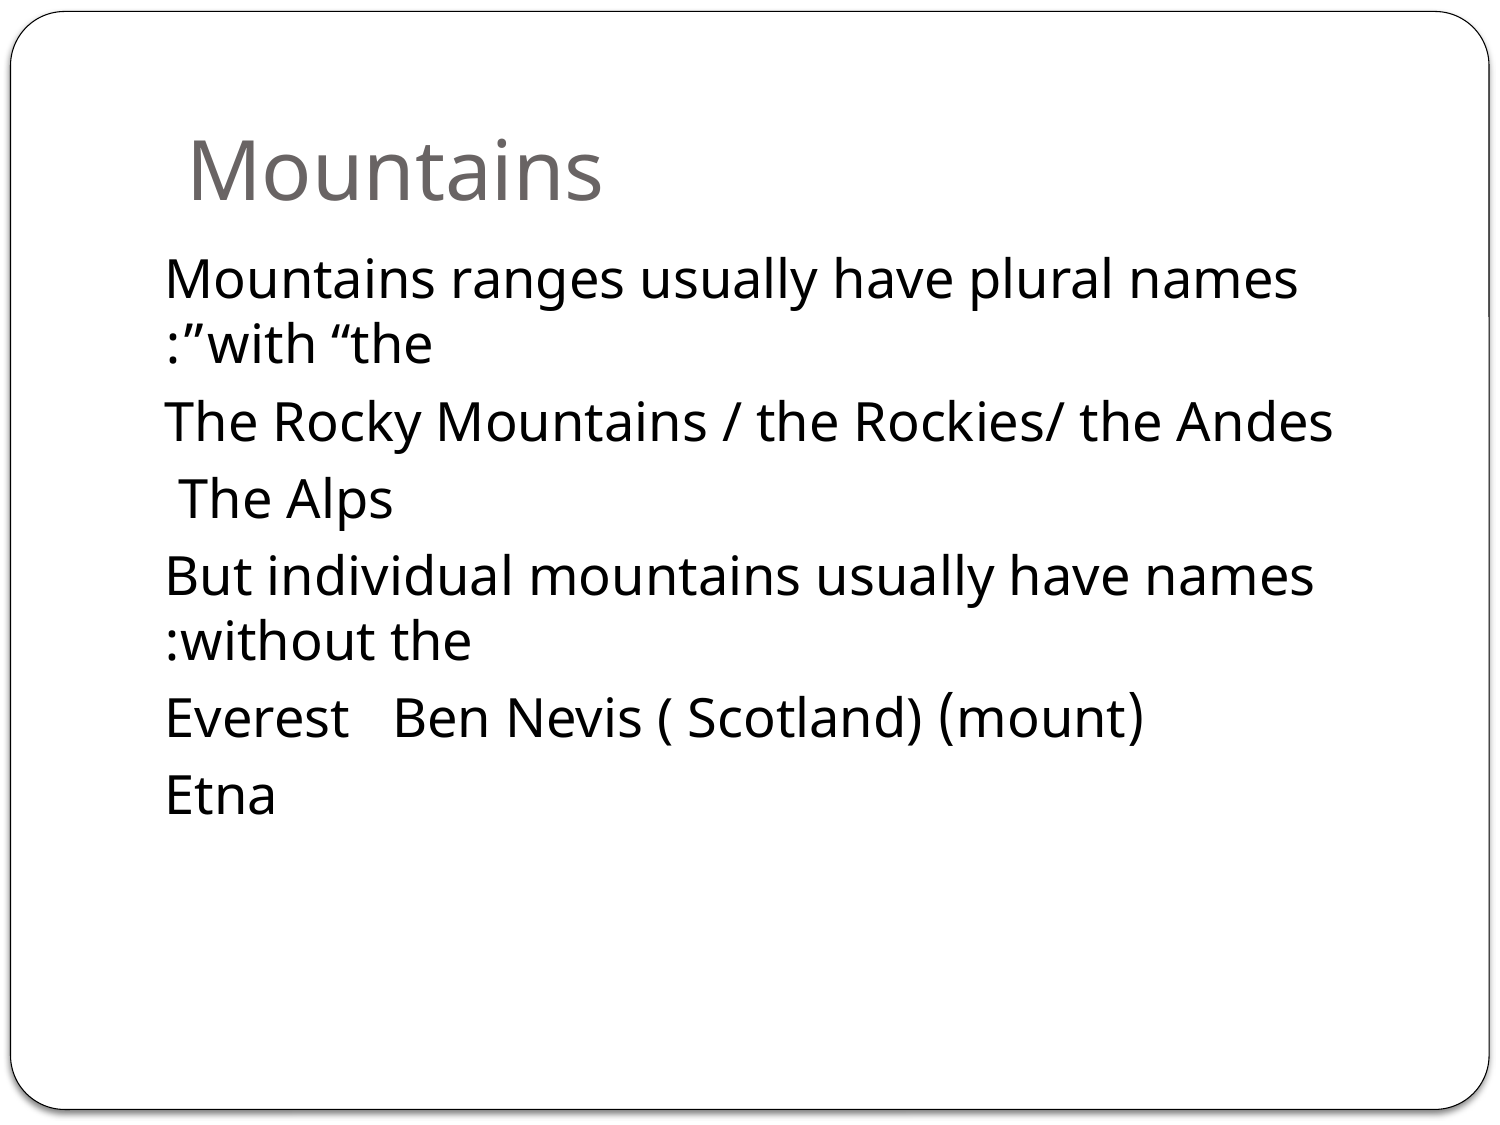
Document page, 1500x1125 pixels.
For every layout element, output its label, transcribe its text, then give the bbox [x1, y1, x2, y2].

title Mountains [150, 45, 1425, 233]
list Mountains ranges usually have plural names with “the”: The Rocky Mountains / the Rockies/ the Andes The Alps But individual mountains usually have names without the: (mount) Everest Ben Nevis ( Scotland) Etna [150, 237, 1425, 988]
